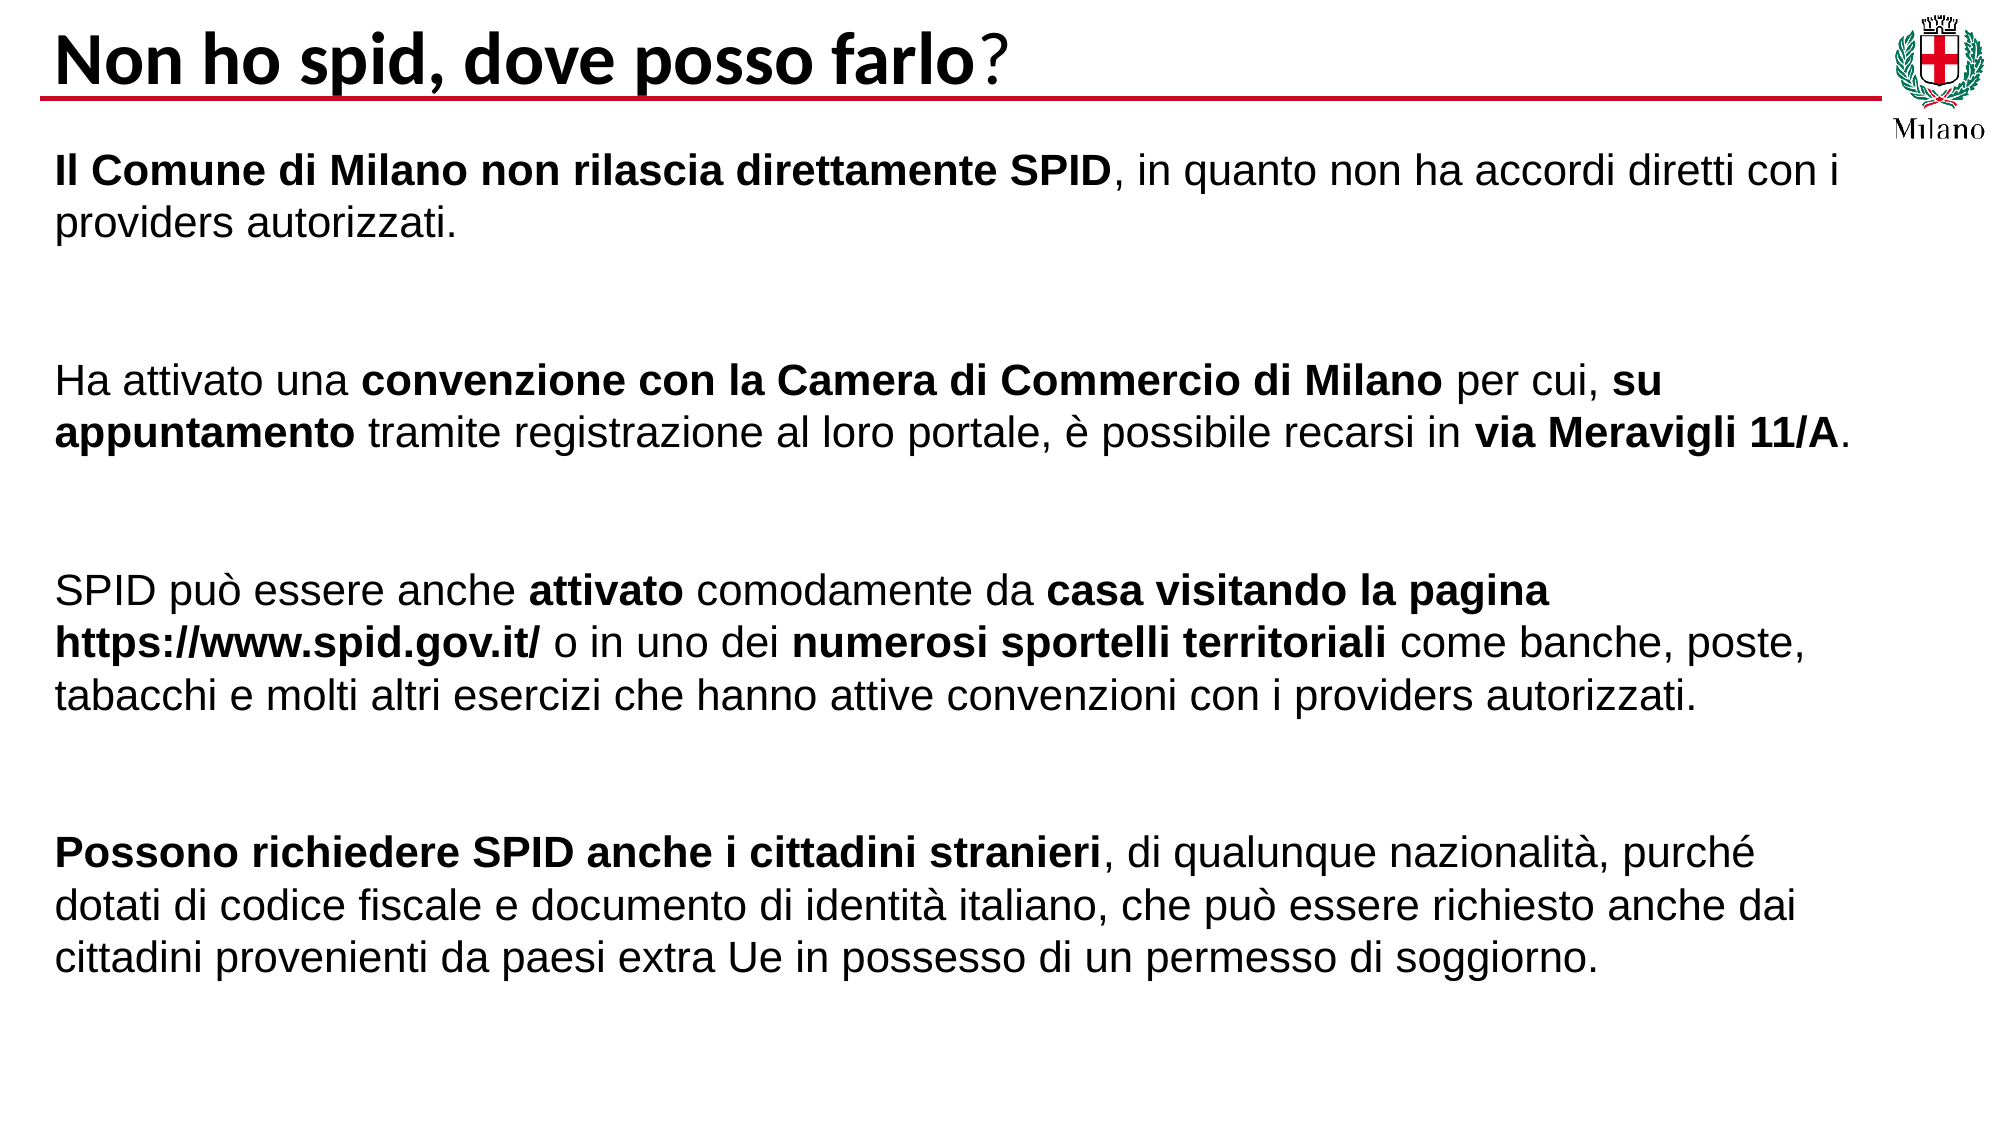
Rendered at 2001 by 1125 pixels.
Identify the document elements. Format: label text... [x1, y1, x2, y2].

text_box Non ho spid, dove posso farlo? [39, 1, 1575, 98]
text_box Il Comune di Milano non rilascia direttamente SPID, in quanto non ha accordi diretti con i providers autorizzati. Ha attivato una convenzione con la Camera di Commercio di Milano per cui, su appuntamento tramite registrazione al loro portale, è possibile recarsi in via Meravigli 11/A. SPID può essere anche attivato comodamente da casa visitando la pagina https://www.spid.gov.it/ o in uno dei numerosi sportelli territoriali come banche, poste, tabacchi e molti altri esercizi che hanno attive convenzioni con i providers autorizzati. Possono richiedere SPID anche i cittadini stranieri, di qualunque nazionalità, purché dotati di codice fiscale e documento di identità italiano, che può essere richiesto anche dai cittadini provenienti da paesi extra Ue in possesso di un permesso di soggiorno. [39, 134, 1883, 1034]
picture [1832, 0, 2000, 153]
text_box Non ho spid, dove posso farlo? [39, 99, 1575, 107]
